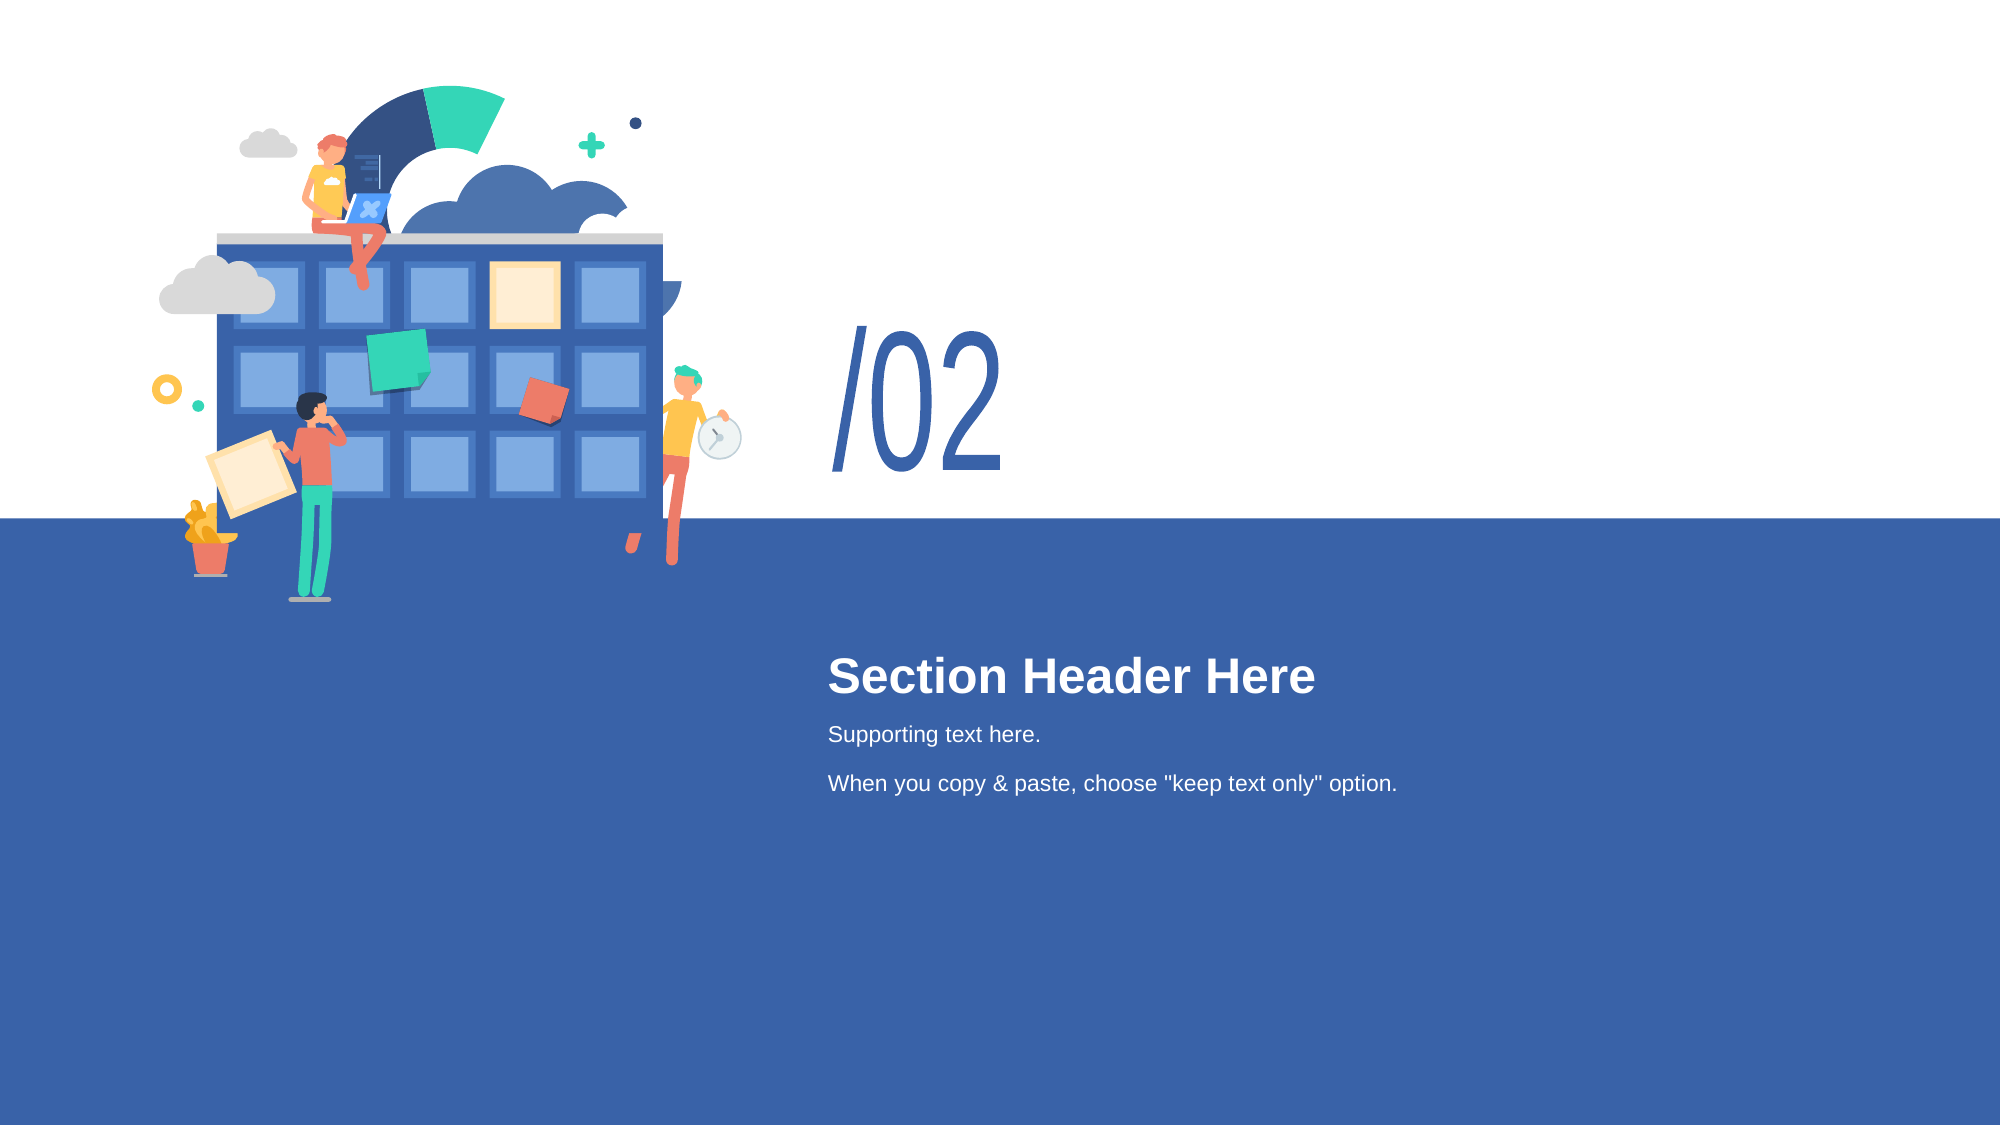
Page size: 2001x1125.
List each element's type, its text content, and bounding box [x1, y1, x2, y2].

list Supporting text here. When you copy & paste, choose "keep text only" option. [812, 712, 1702, 879]
title Section Header Here [812, 565, 1702, 712]
